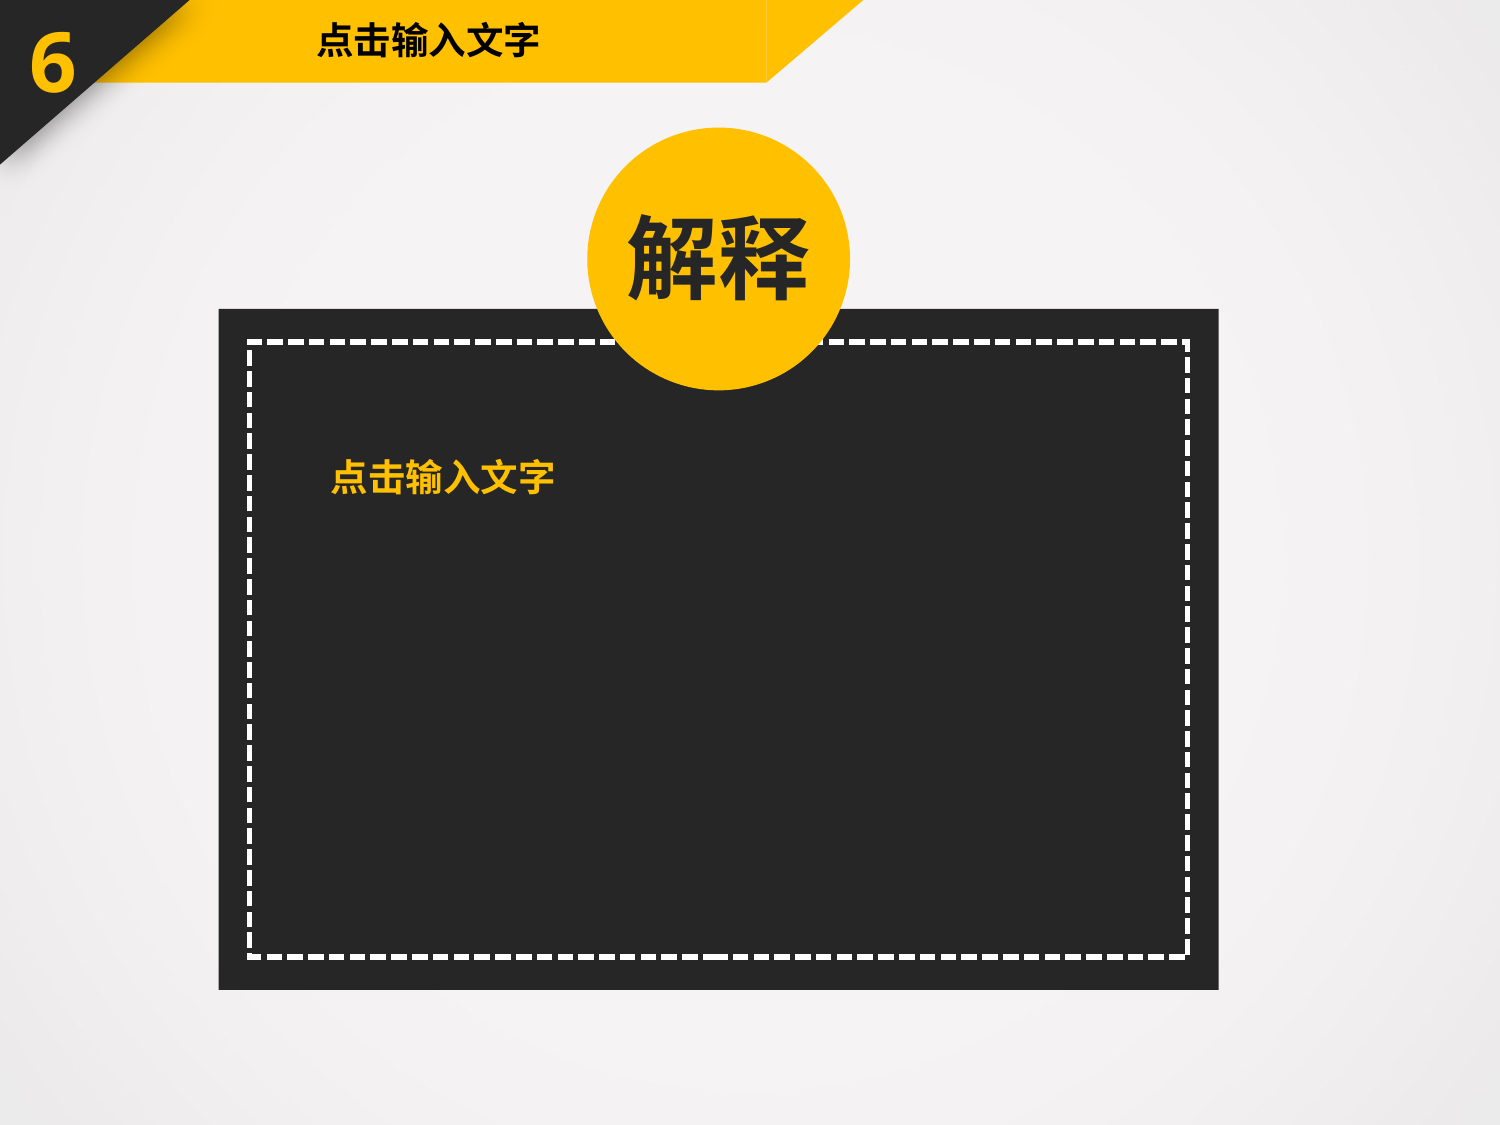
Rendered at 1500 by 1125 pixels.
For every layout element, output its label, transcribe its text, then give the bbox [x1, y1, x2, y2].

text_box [0, 0, 190, 165]
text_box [587, 127, 851, 391]
text_box [218, 308, 1220, 991]
text_box 点击输入文字 [315, 446, 767, 507]
picture [0, 0, 1500, 1125]
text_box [190, 0, 867, 83]
text_box [249, 341, 1189, 958]
